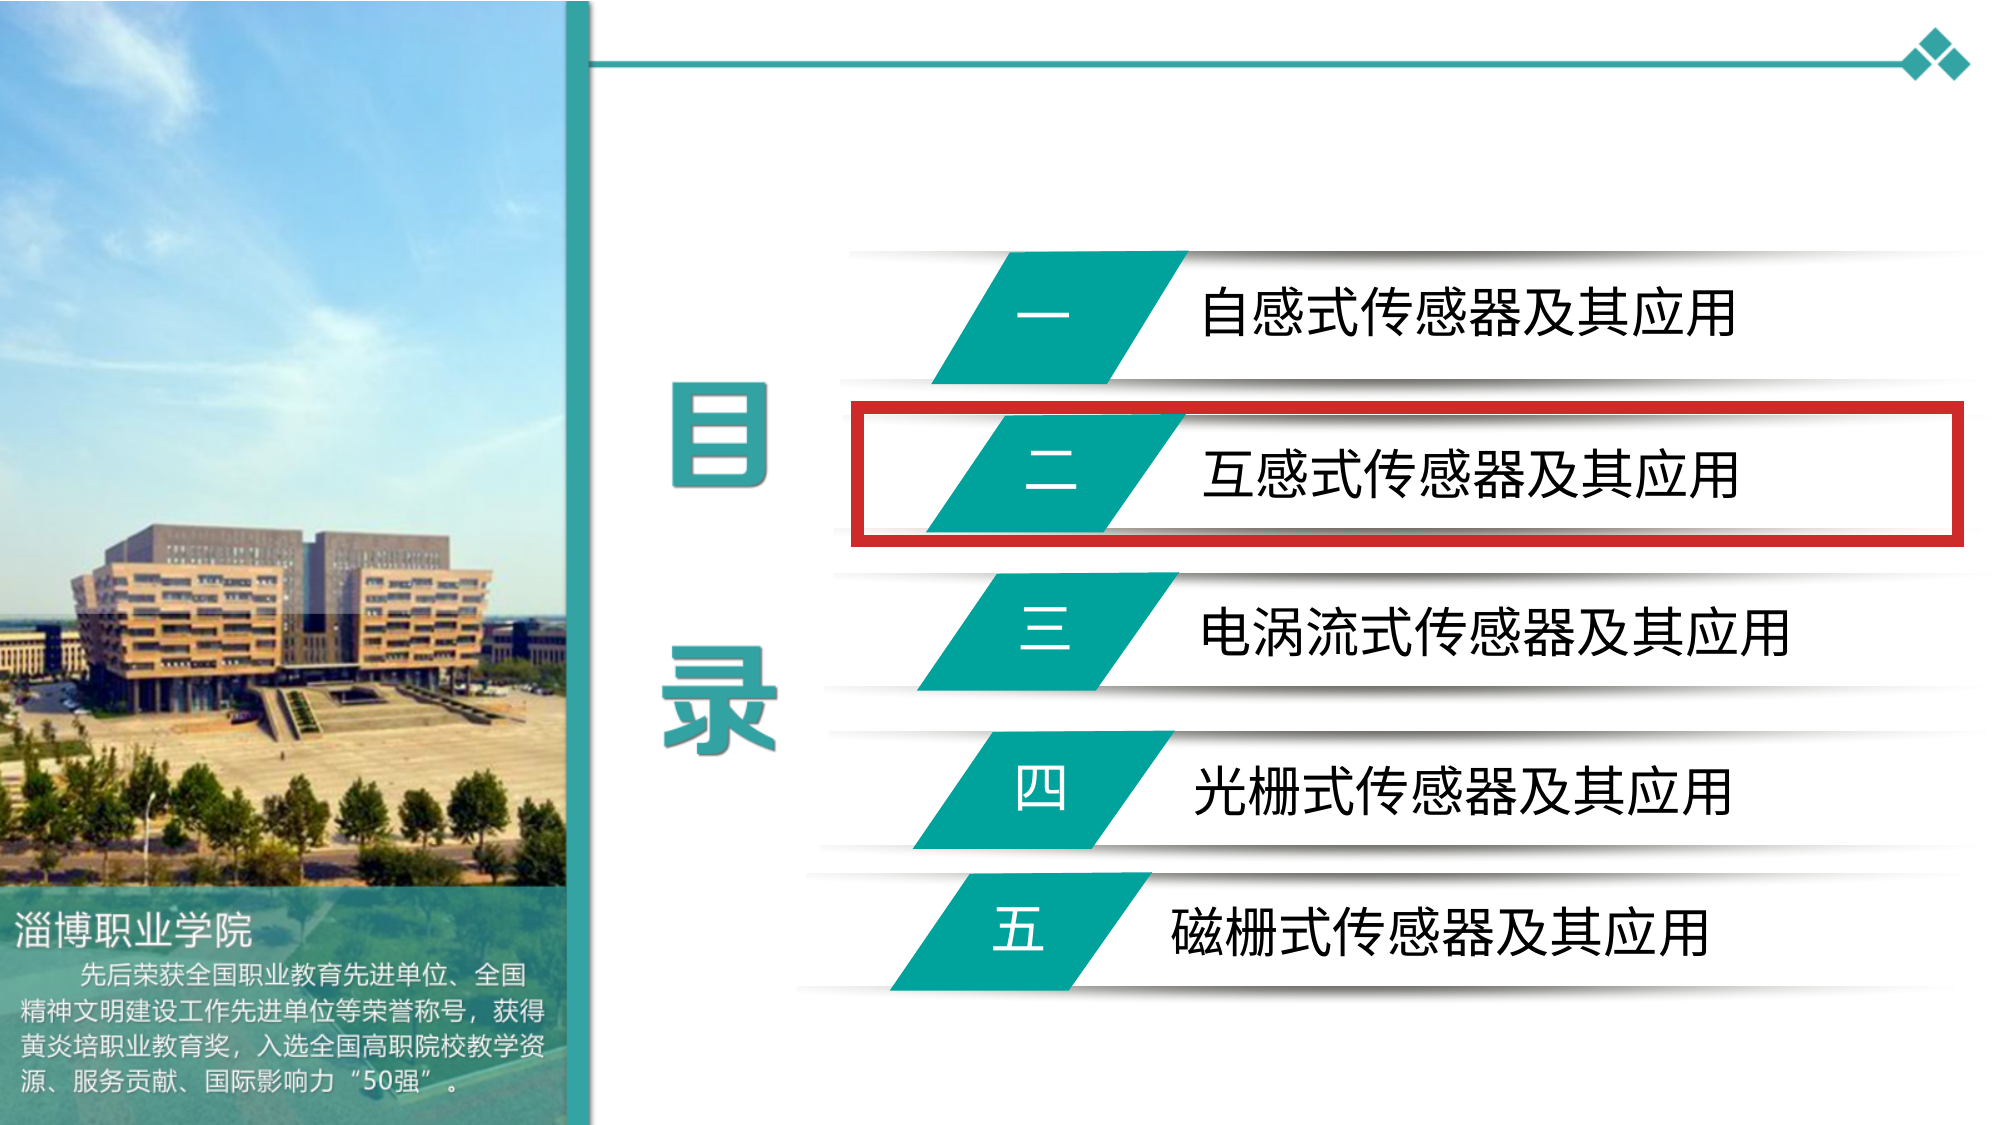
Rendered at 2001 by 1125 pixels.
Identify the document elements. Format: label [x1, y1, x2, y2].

text_box [819, 730, 1988, 863]
text_box [823, 572, 1992, 705]
picture [0, 1, 1999, 1125]
text_box [839, 250, 1986, 400]
text_box [796, 872, 1965, 1005]
text_box [833, 414, 1992, 547]
